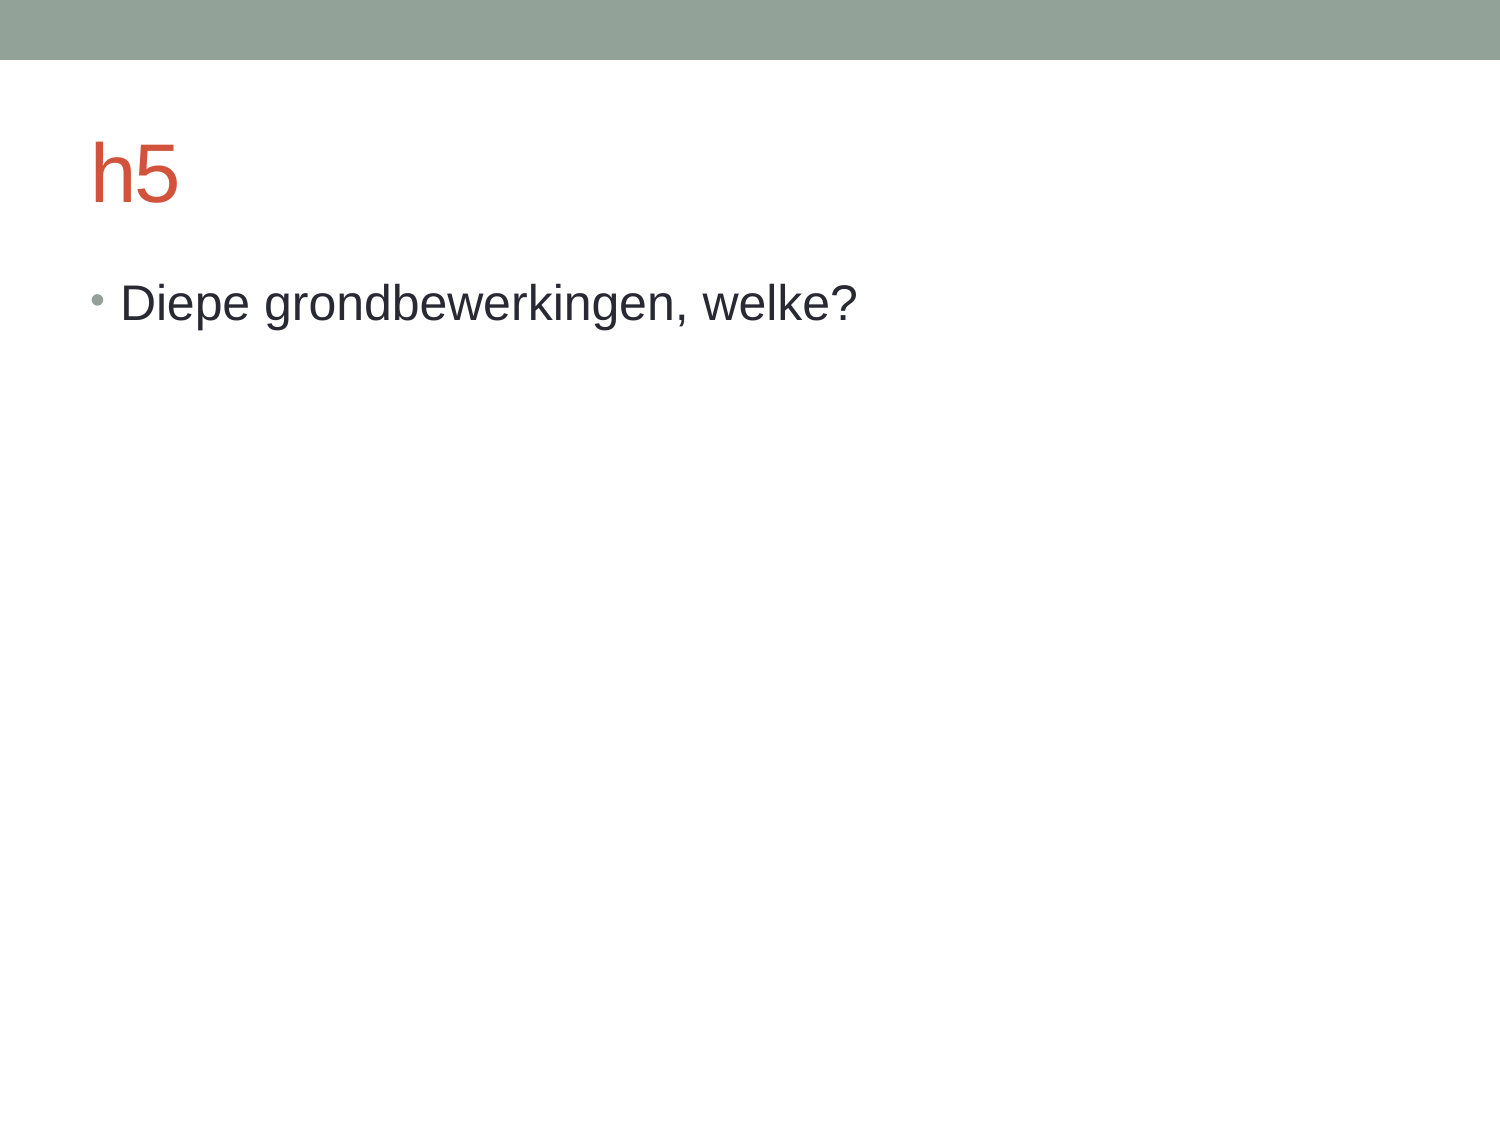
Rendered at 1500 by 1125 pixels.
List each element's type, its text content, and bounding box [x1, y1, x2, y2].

title h5 [75, 87, 1425, 250]
list Diepe grondbewerkingen, welke? [75, 262, 1425, 1063]
